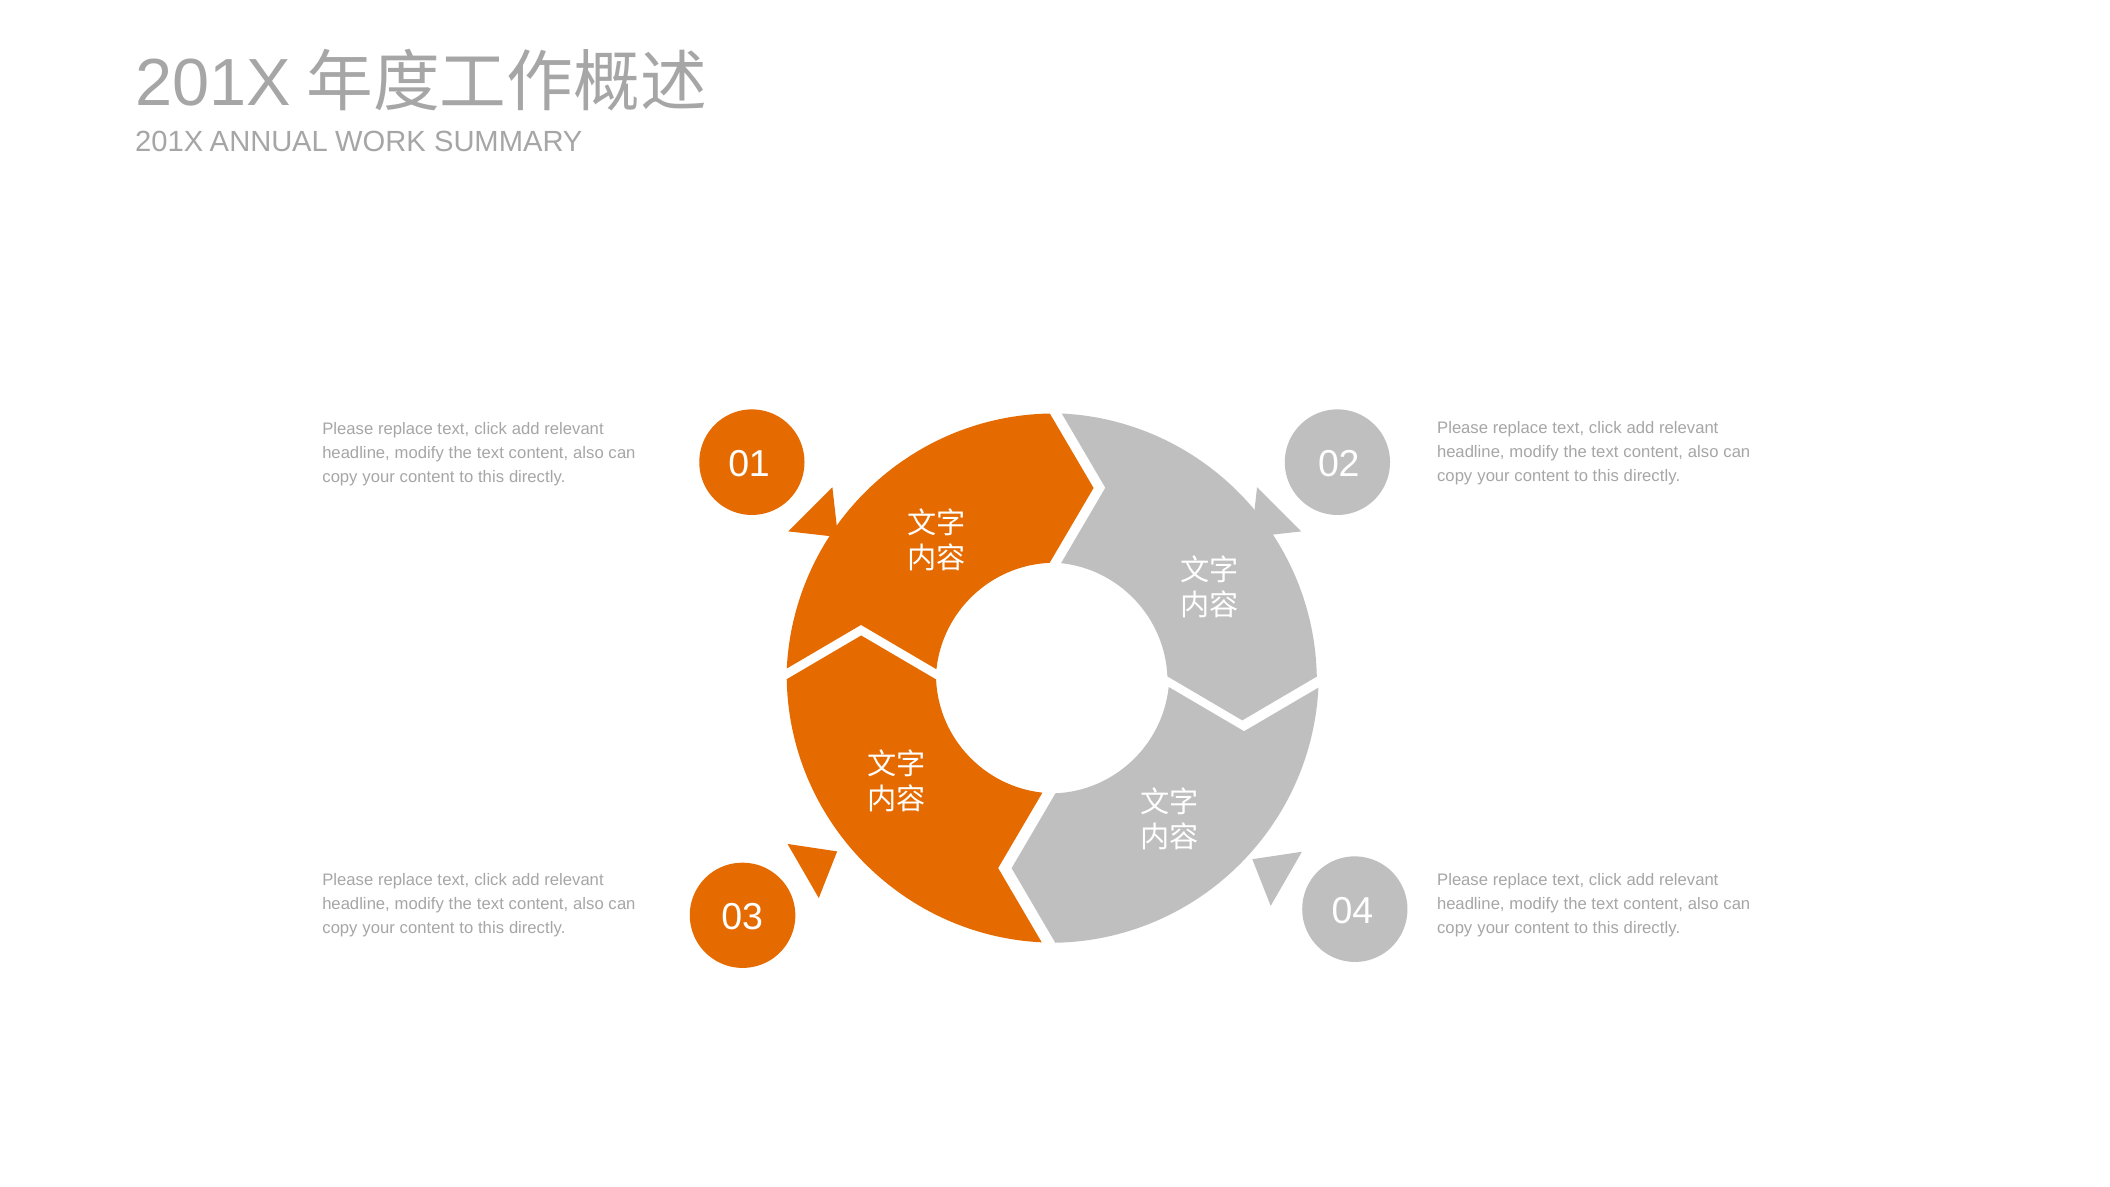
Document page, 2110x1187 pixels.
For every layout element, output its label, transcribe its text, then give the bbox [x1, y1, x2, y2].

text_box 文字内容 [1167, 530, 1252, 643]
text_box 文字内容 [895, 483, 979, 595]
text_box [1234, 409, 1391, 543]
text_box 201X ANNUAL WORK SUMMARY [135, 122, 596, 158]
text_box Please replace text, click add relevant headline, modify the text content, also can copy your content to this directly. [322, 865, 660, 937]
text_box 文字内容 [1127, 762, 1212, 875]
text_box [1248, 835, 1405, 969]
text_box 文字内容 [855, 724, 939, 836]
text_box Please replace text, click add relevant headline, modify the text content, also can copy your content to this directly. [1437, 413, 1782, 485]
text_box [786, 635, 1043, 943]
text_box [1061, 413, 1317, 721]
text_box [684, 827, 841, 961]
text_box Please replace text, click add relevant headline, modify the text content, also can copy your content to this directly. [1437, 865, 1782, 937]
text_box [699, 409, 856, 543]
text_box [786, 413, 1094, 670]
text_box Please replace text, click add relevant headline, modify the text content, also can copy your content to this directly. [322, 414, 660, 486]
text_box [1011, 686, 1319, 943]
text_box 201X年度工作概述 [135, 38, 783, 119]
